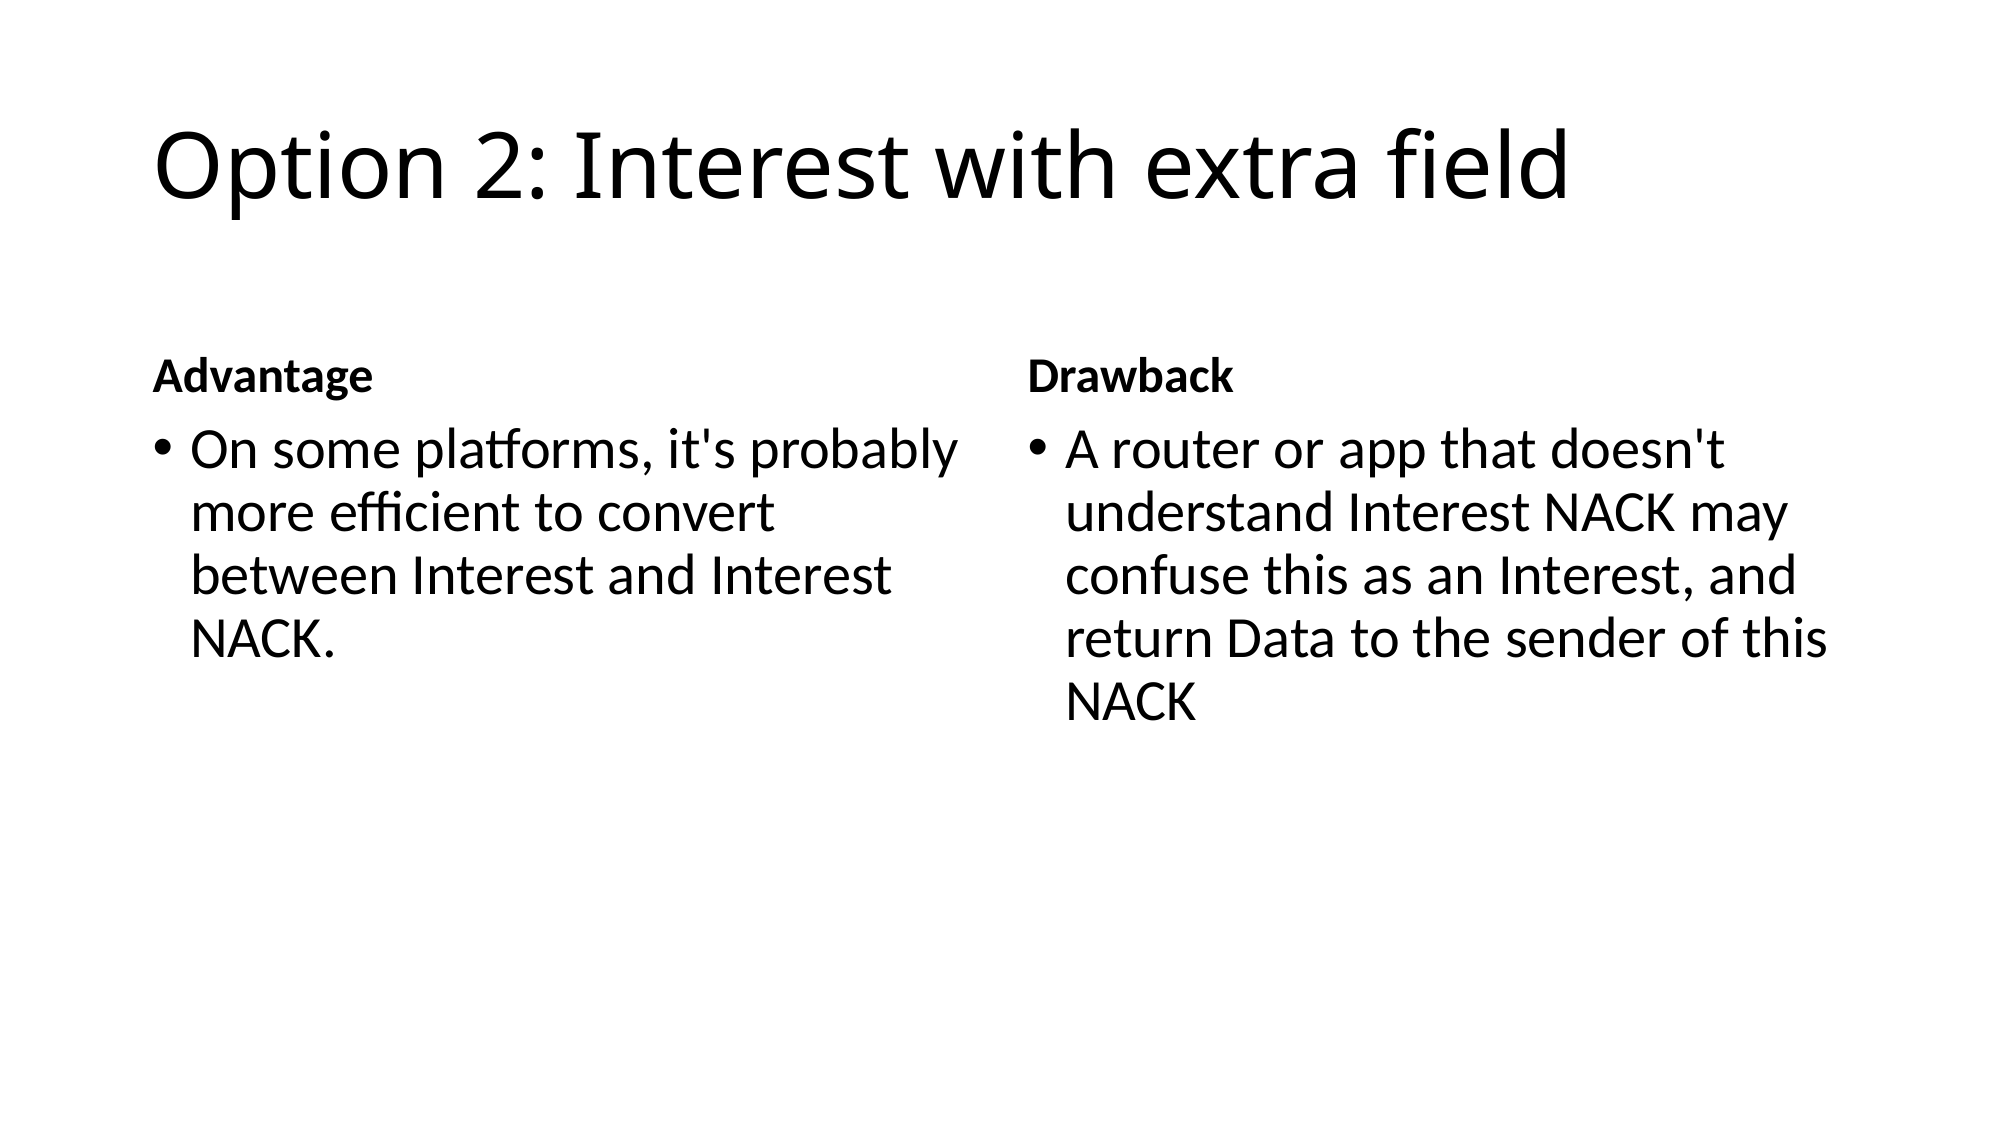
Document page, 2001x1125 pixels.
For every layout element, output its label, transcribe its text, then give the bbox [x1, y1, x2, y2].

list Advantage [137, 275, 984, 410]
list On some platforms, it's probably more efficient to convert between Interest and Interest NACK. [137, 410, 984, 1016]
title Option 2: Interest with extra field [137, 59, 1863, 278]
list Drawback [1012, 275, 1863, 410]
list A router or app that doesn't understand Interest NACK may confuse this as an Interest, and return Data to the sender of this NACK [1012, 410, 1863, 1016]
